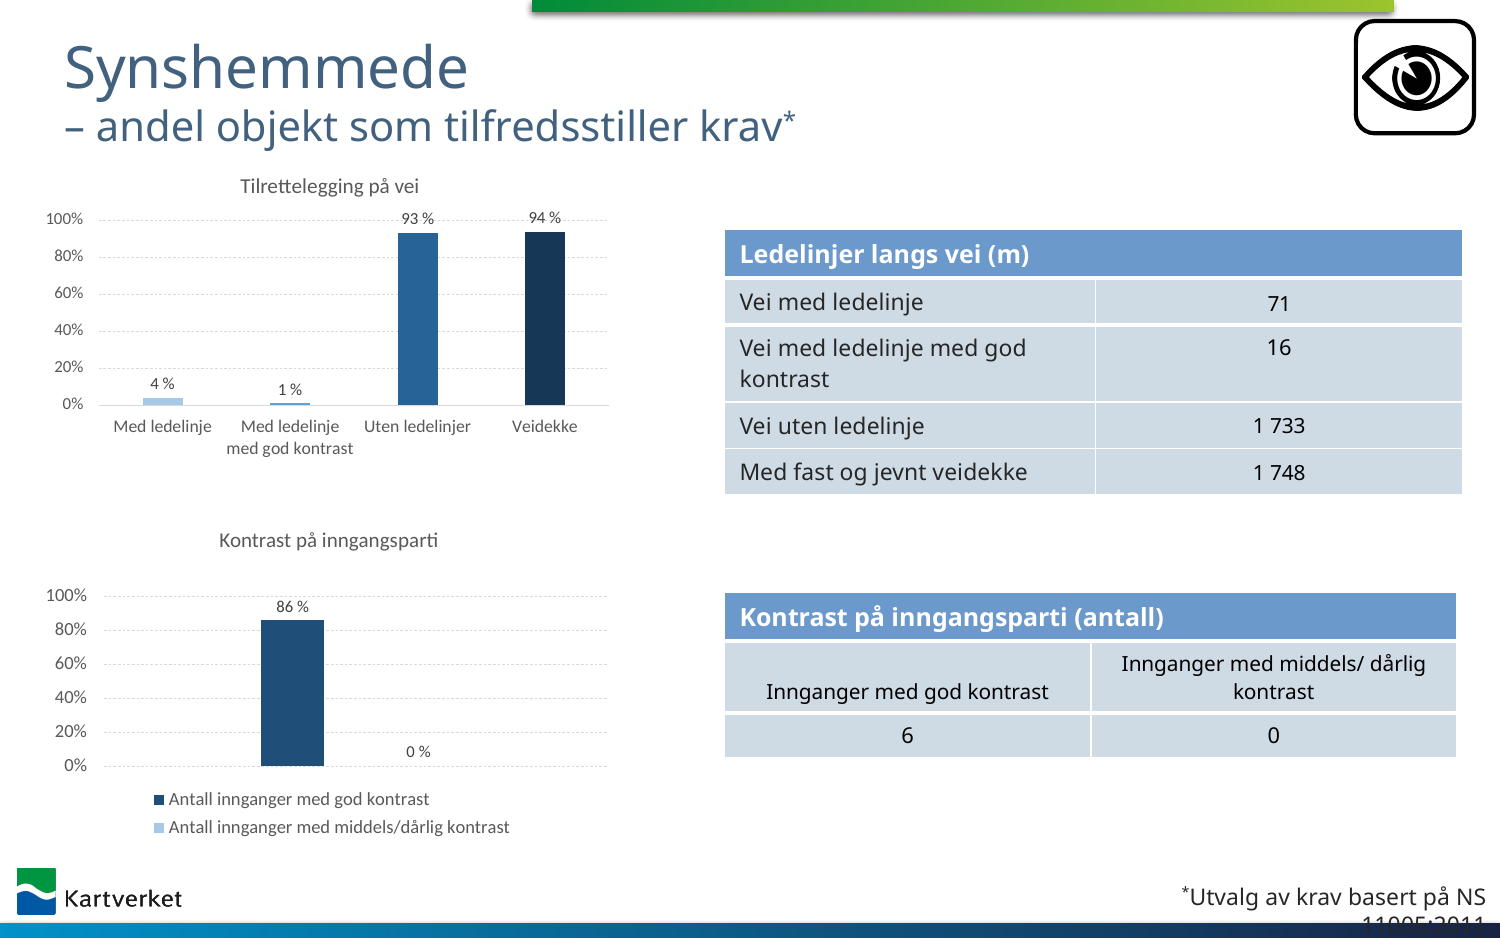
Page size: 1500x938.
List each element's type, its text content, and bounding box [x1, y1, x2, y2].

table_cell Innganger med middels/ dårlig kontrast [1092, 643, 1456, 711]
text_box *Utvalg av krav basert på NS 11005:2011 [1068, 873, 1500, 938]
table_cell Innganger med god kontrast [725, 643, 1090, 711]
table_cell 16 [1096, 327, 1462, 401]
table_cell 0 [1092, 715, 1456, 757]
table_cell Vei med ledelinje med god kontrast [725, 327, 1095, 401]
table_header Ledelinjer langs vei (m) [725, 230, 1462, 276]
text_box Synshemmede – andel objekt som tilfredsstiller krav* [49, 24, 1431, 158]
table_cell Vei med ledelinje [725, 280, 1095, 323]
table_cell 1 733 [1096, 403, 1462, 448]
picture [41, 166, 619, 492]
table_cell 1 748 [1096, 449, 1462, 494]
picture [41, 520, 617, 846]
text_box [1355, 20, 1475, 134]
table_header Kontrast på inngangsparti (antall) [725, 593, 1456, 639]
table_cell Vei uten ledelinje [725, 403, 1095, 448]
table_cell 71 [1096, 280, 1462, 323]
table_cell 6 [725, 715, 1090, 757]
table_cell Med fast og jevnt veidekke [725, 449, 1095, 494]
